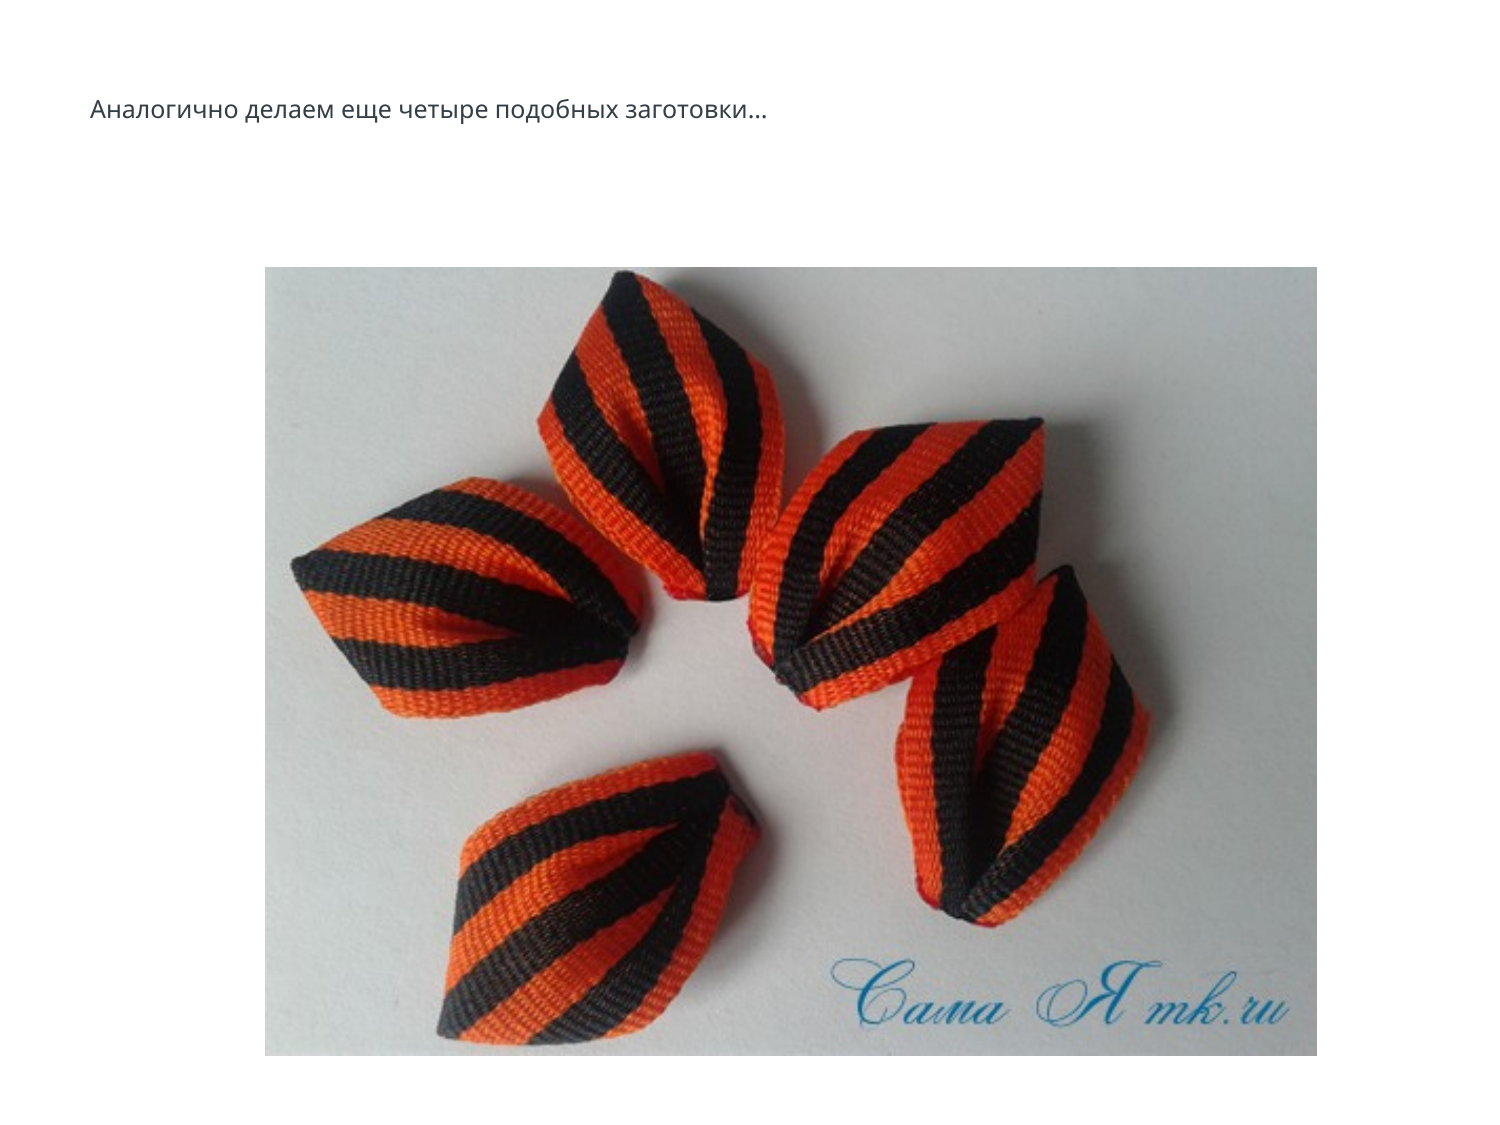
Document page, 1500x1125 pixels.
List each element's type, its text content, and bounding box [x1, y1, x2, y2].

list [265, 266, 1318, 1056]
title Аналогично делаем еще четыре подобных заготовки… [75, 45, 1425, 233]
